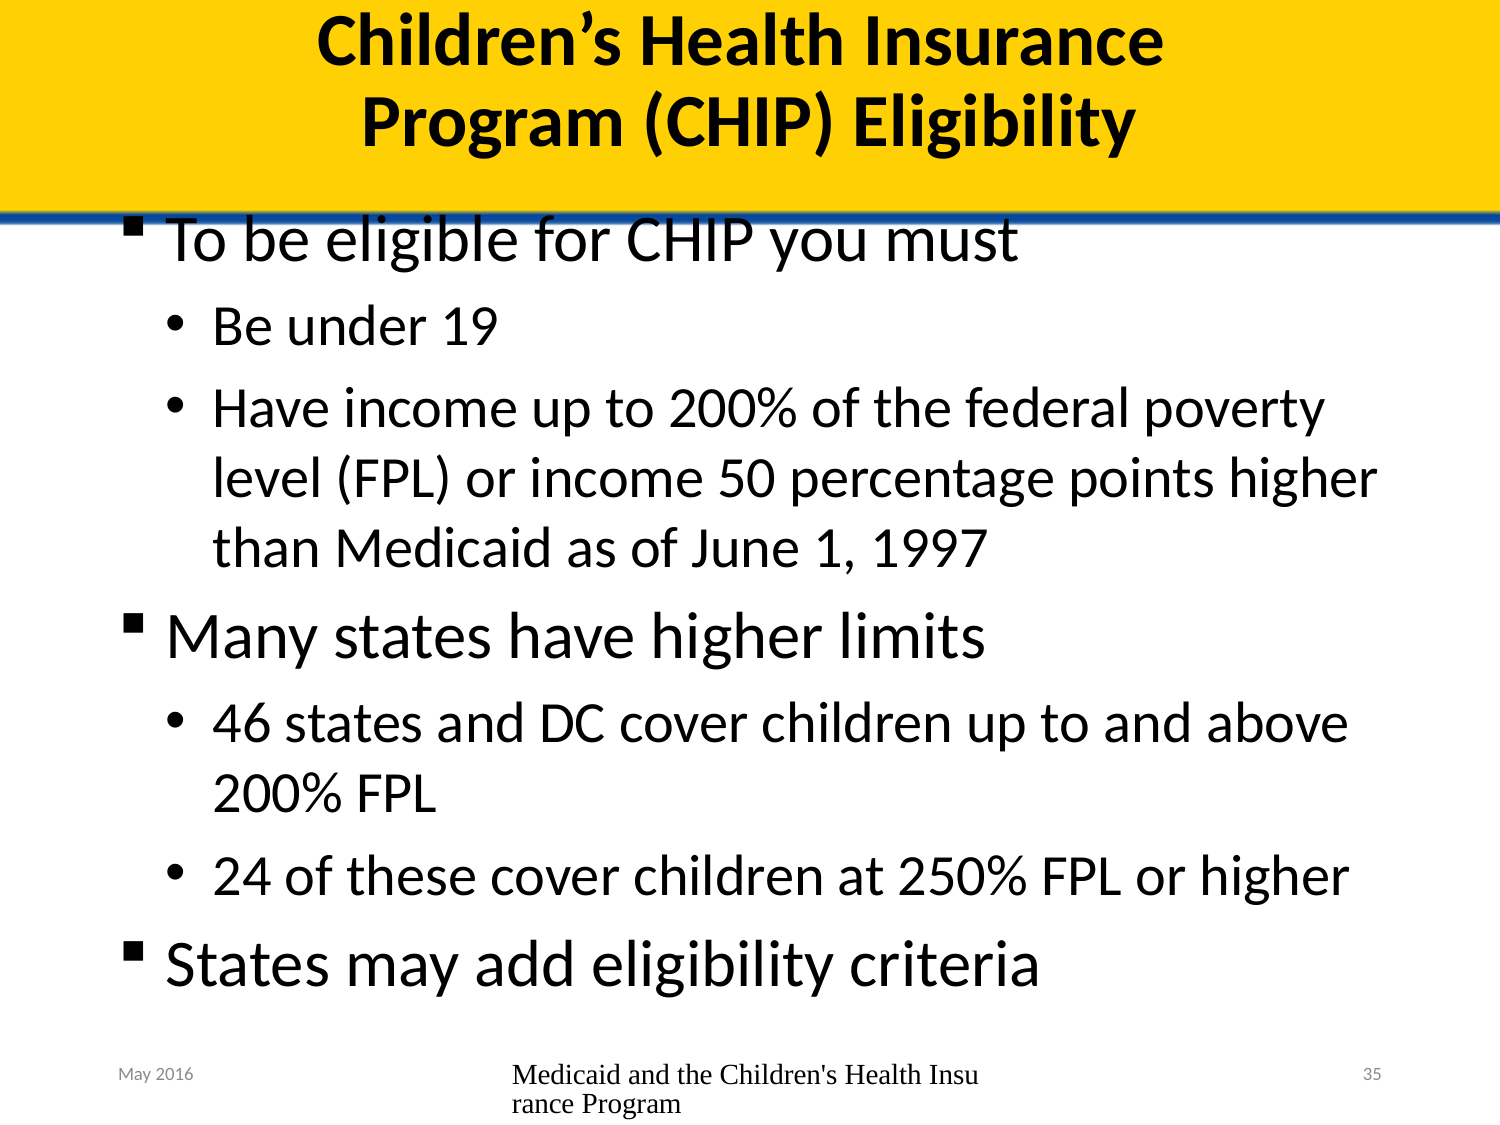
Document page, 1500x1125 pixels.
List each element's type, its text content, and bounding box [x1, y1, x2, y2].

list To be eligible for CHIP you must Be under 19 Have income up to 200% of the federal poverty level (FPL) or income 50 percentage points higher than Medicaid as of June 1, 1997 Many states have higher limits 46 states and DC cover children up to and above 200% FPL 24 of these cover children at 250% FPL or higher States may add eligibility criteria [103, 186, 1397, 1014]
footer Medicaid and the Children's Health Insurance Program [496, 1042, 1004, 1103]
title Children’s Health Insurance Program (CHIP) Eligibility [103, 2, 1397, 161]
picture [0, 0, 1500, 1125]
slide_number 35 [1059, 1042, 1397, 1103]
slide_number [103, 1042, 441, 1103]
